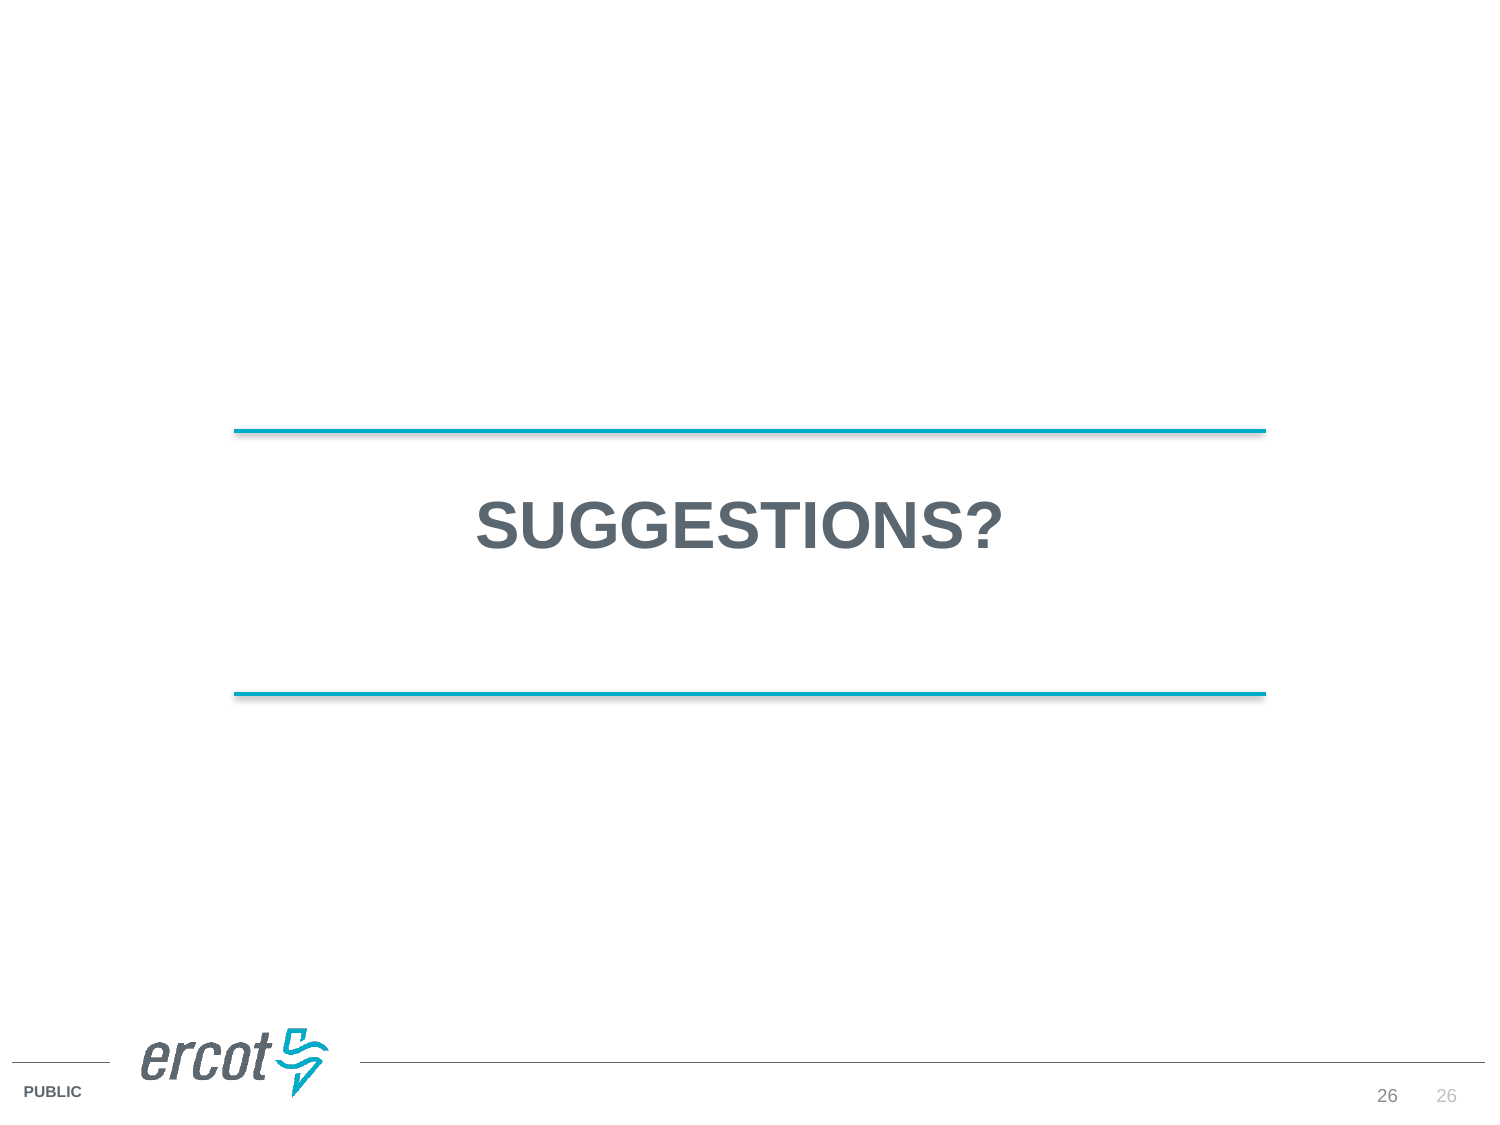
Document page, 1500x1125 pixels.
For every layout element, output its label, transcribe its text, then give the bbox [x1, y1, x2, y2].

slide_number 26 [1350, 1077, 1425, 1113]
list Suggestions? [234, 474, 1266, 638]
picture [137, 1024, 332, 1100]
